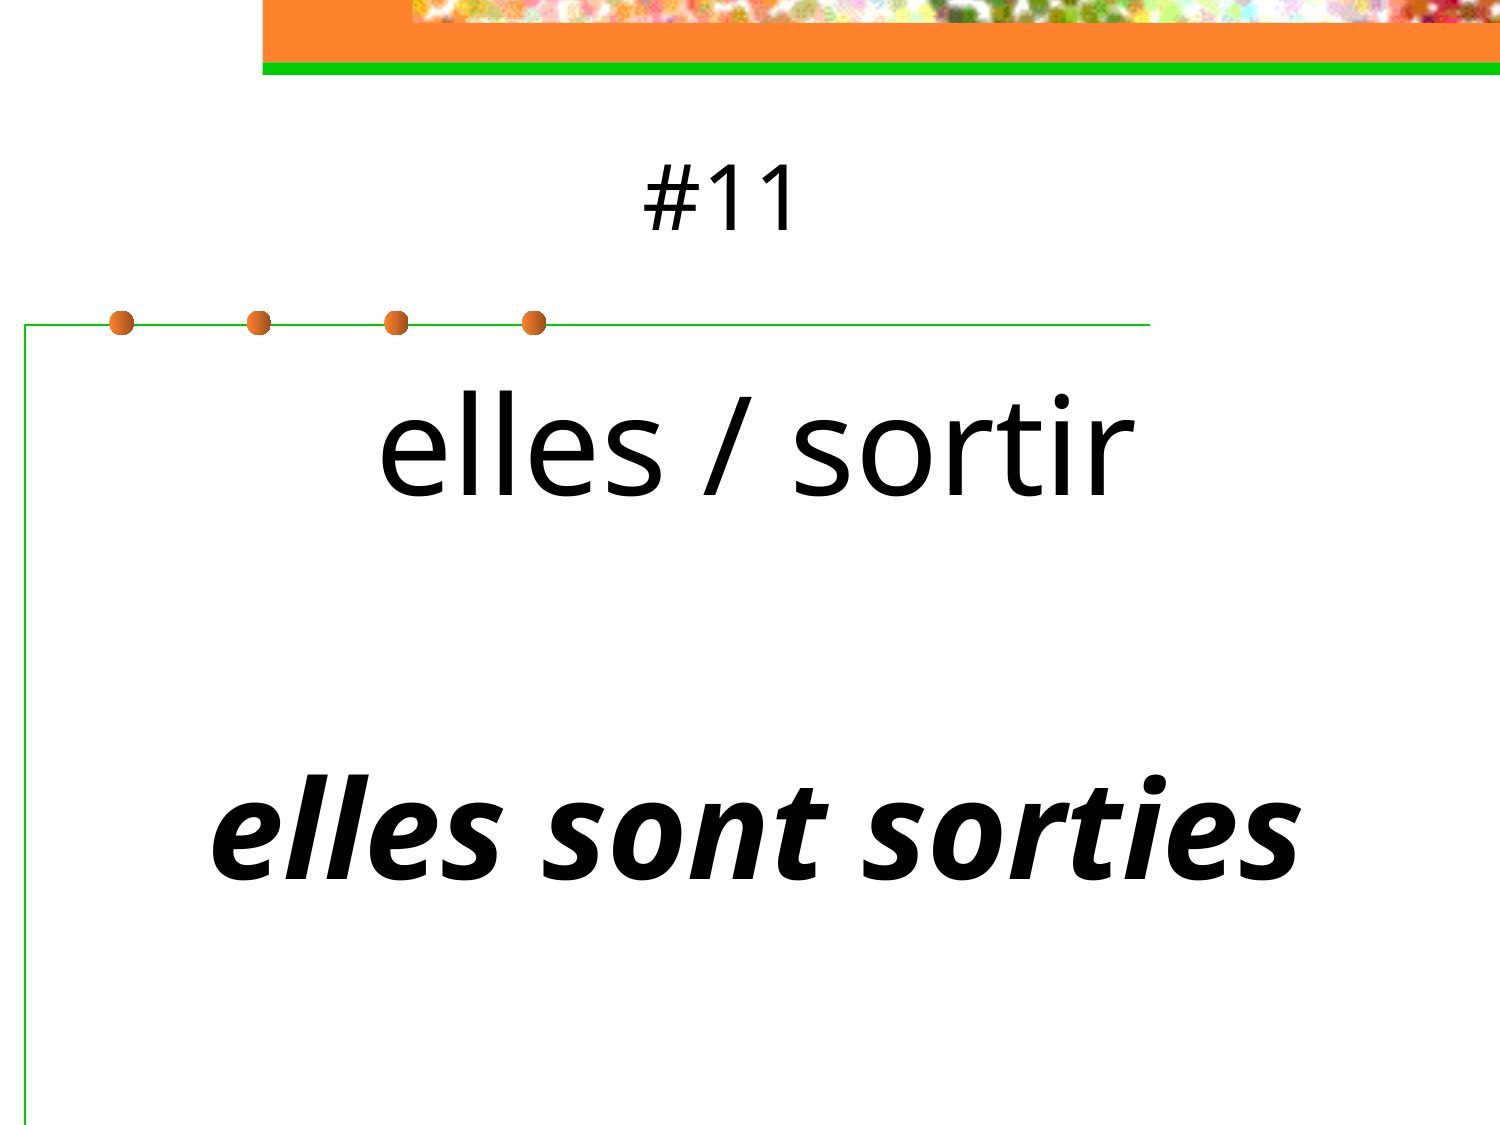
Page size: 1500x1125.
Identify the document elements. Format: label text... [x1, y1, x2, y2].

title #11 [87, 99, 1363, 288]
list elles / sortir elles sont sorties [50, 350, 1463, 1025]
picture [412, 0, 1500, 23]
